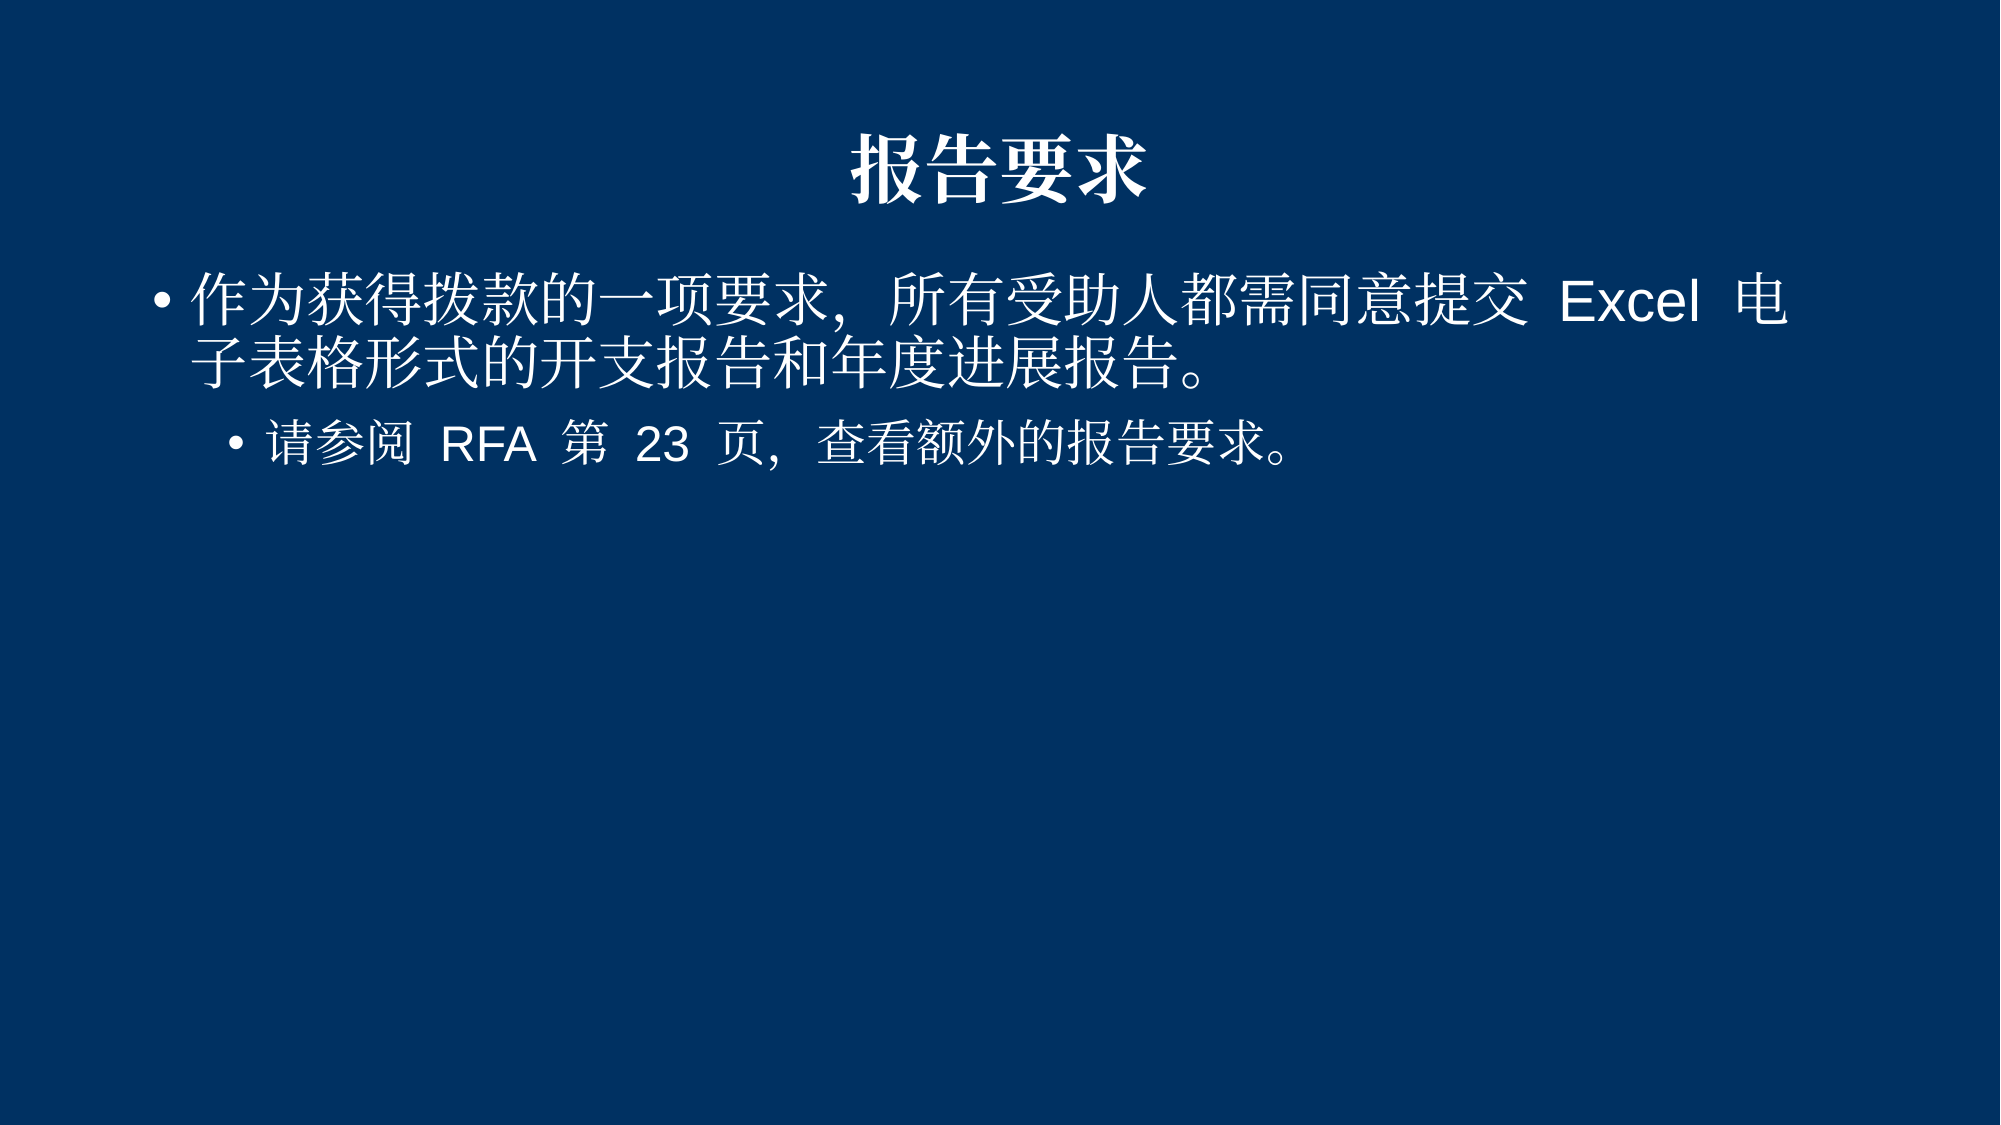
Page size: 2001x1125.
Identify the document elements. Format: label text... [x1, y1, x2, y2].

title 报告要求 [137, 64, 1863, 263]
list 作为获得拨款的一项要求，所有受助人都需同意提交 Excel 电子表格形式的开支报告和年度进展报告。 请参阅 RFA 第 23 页，查看额外的报告要求。 [137, 263, 1863, 917]
